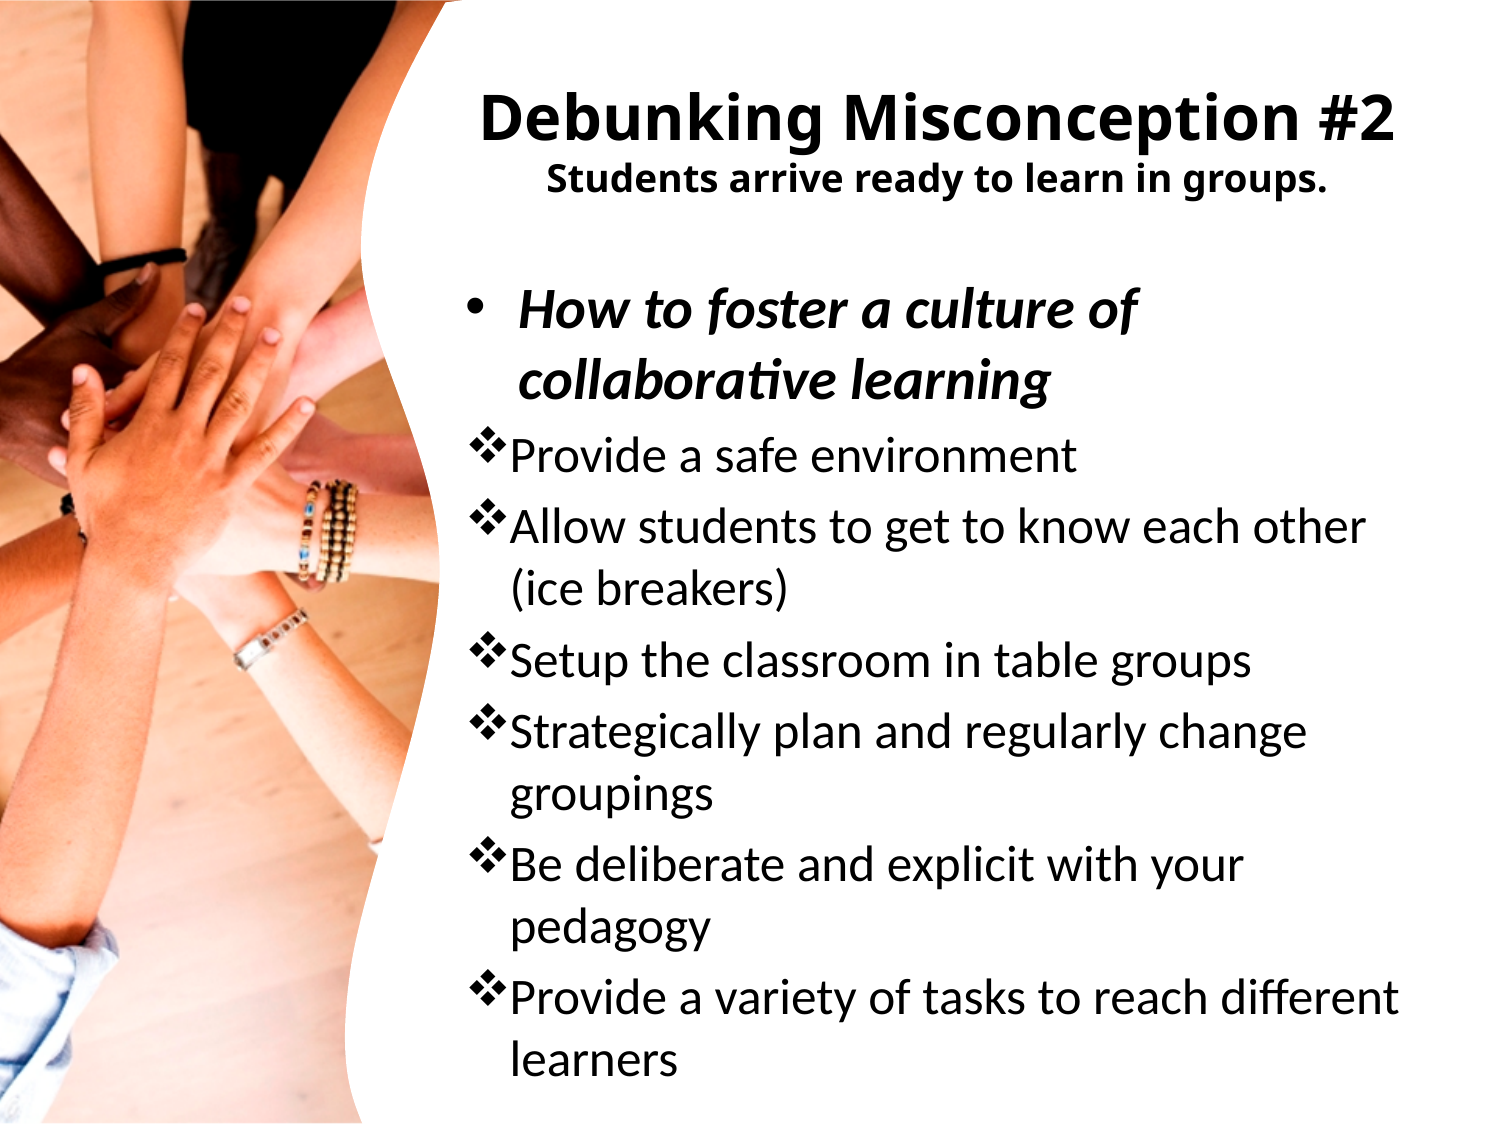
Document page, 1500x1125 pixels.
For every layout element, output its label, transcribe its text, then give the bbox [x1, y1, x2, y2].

picture [0, 0, 456, 1125]
list How to foster a culture of collaborative learning Provide a safe environment Allow students to get to know each other (ice breakers) Setup the classroom in table groups Strategically plan and regularly change groupings Be deliberate and explicit with your pedagogy Provide a variety of tasks to reach different learners [450, 262, 1425, 1100]
title Debunking Misconception #2 Students arrive ready to learn in groups. [450, 45, 1425, 233]
